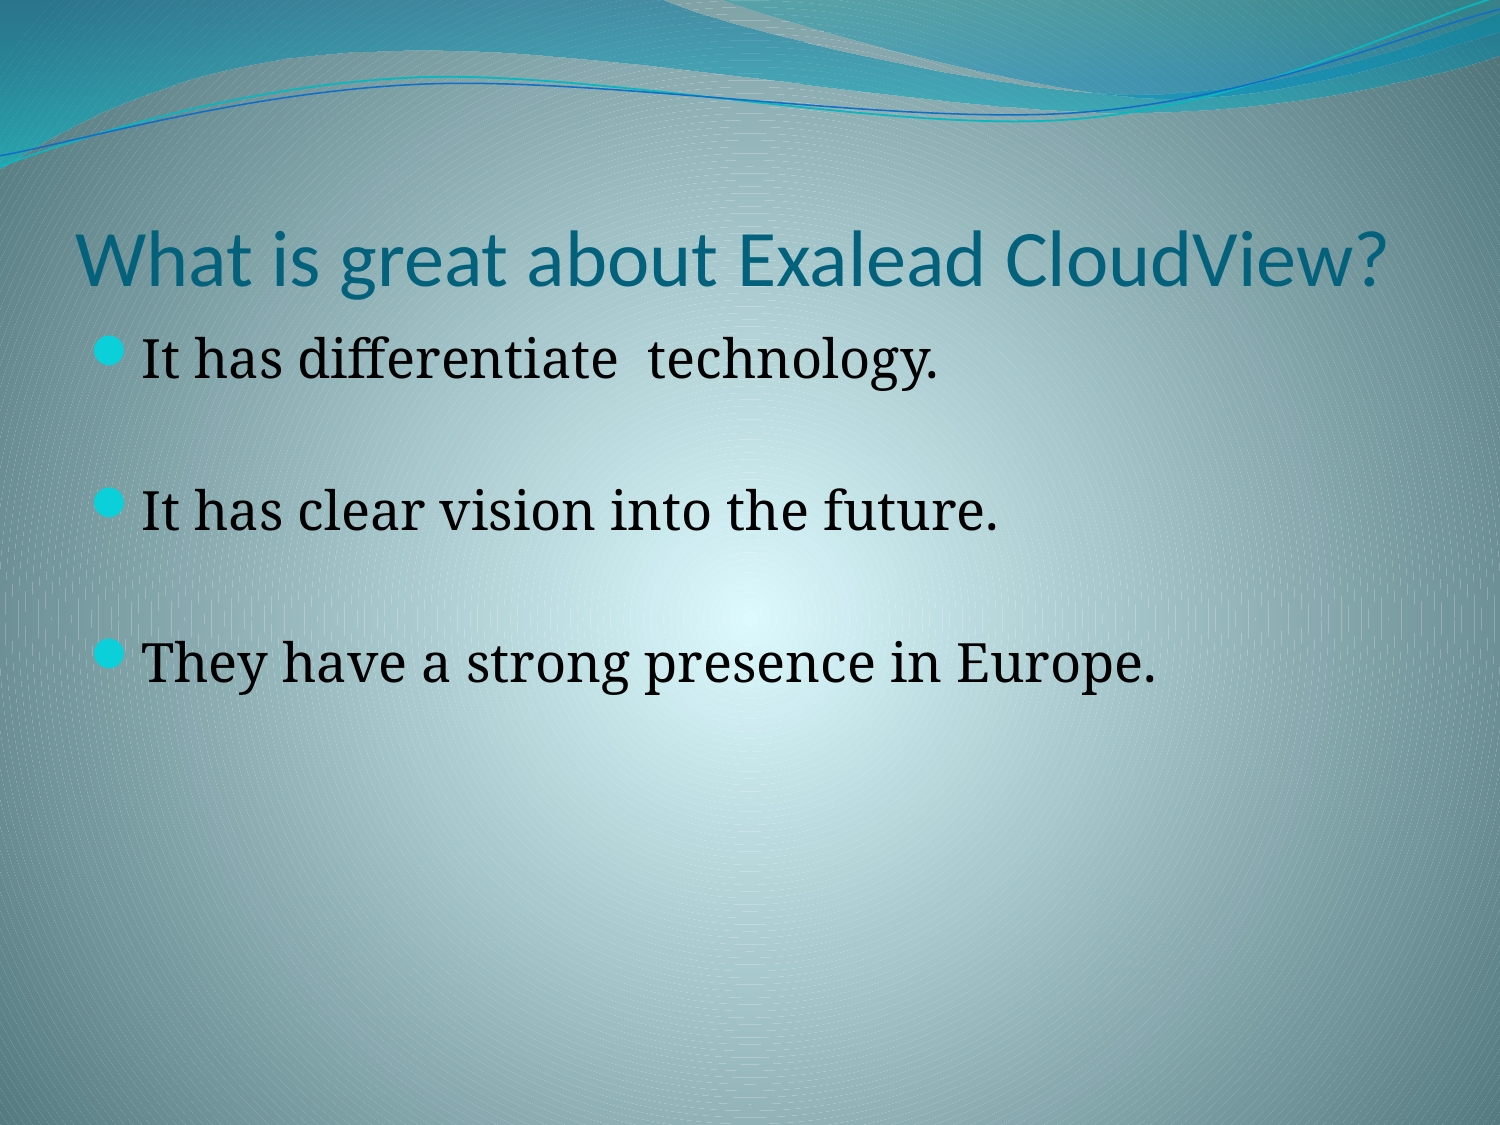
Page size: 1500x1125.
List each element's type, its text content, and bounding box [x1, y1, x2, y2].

list It has differentiate technology. It has clear vision into the future. They have a strong presence in Europe. [75, 317, 1425, 1038]
title What is great about Exalead CloudView? [75, 115, 1425, 303]
